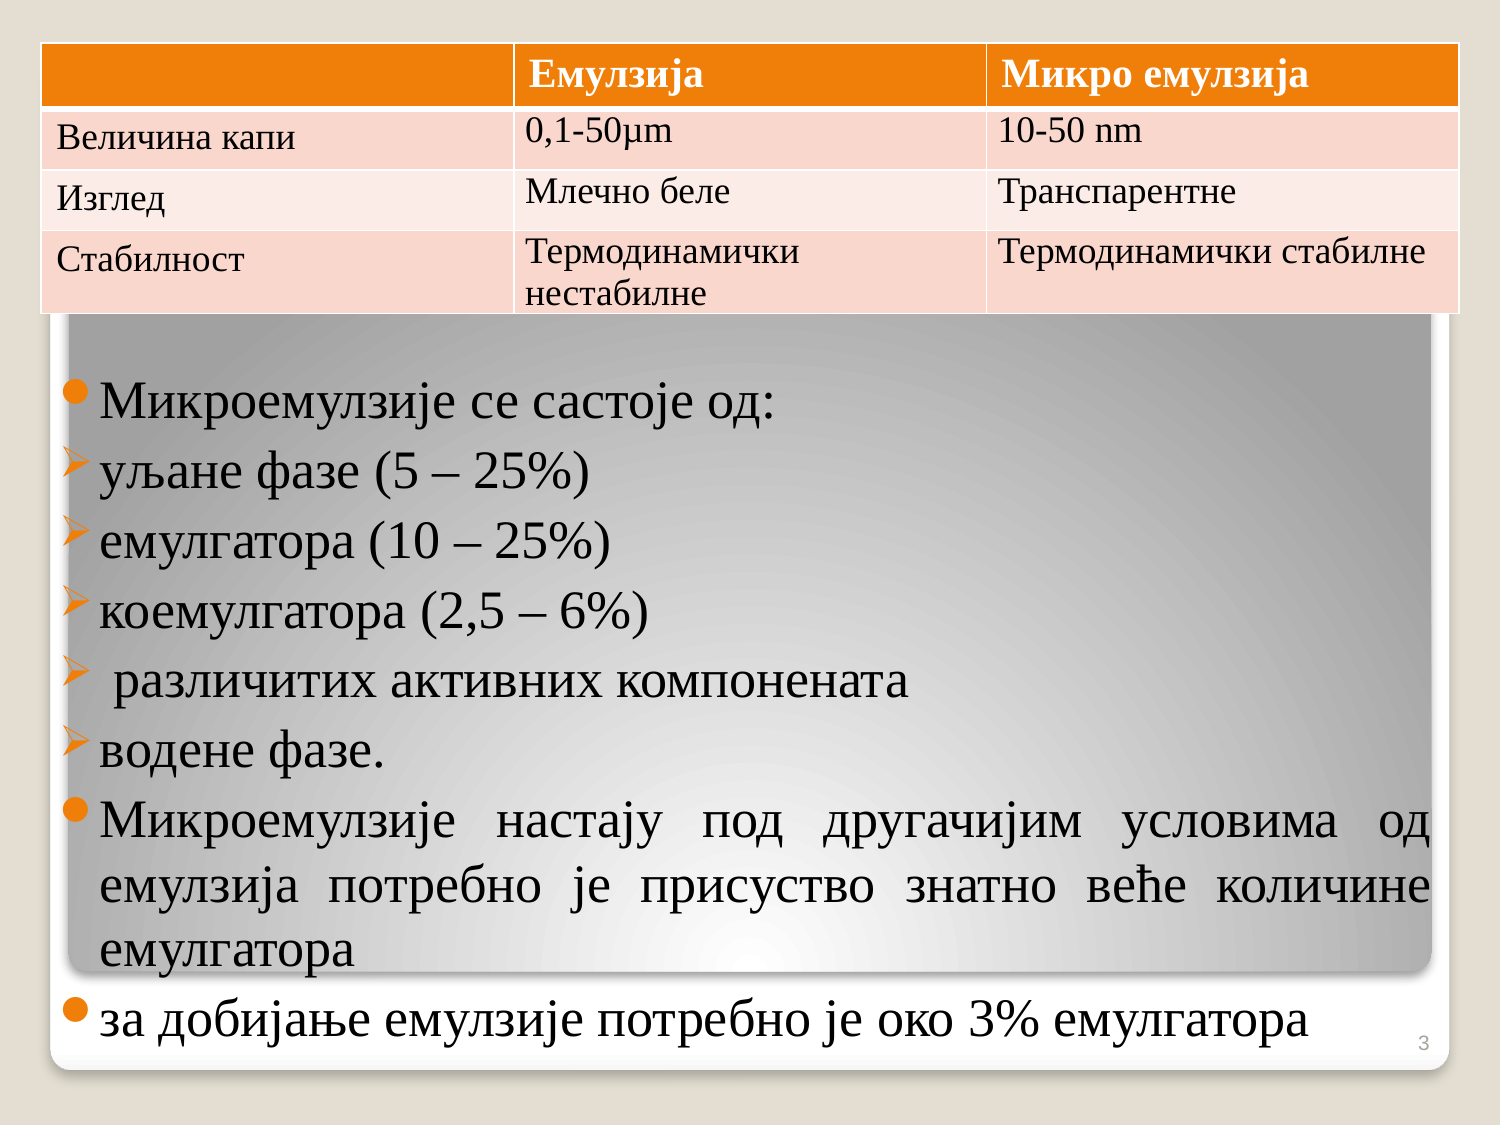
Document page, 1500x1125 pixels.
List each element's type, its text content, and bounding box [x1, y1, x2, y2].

table_header Емулзија [515, 44, 986, 106]
slide_number 3 [1369, 1002, 1445, 1063]
table_cell 0,1-50µm [515, 112, 986, 169]
table_header [42, 44, 513, 106]
table_cell Стабилност [42, 231, 513, 313]
list Микроемулзије се састоје од: уљане фазе (5 – 25%) емулгатора (10 – 25%) коемулгатора (2,5 – 6%) различитих активних компонената водене фазе. Микроемулзије настају под другачијим условима од емулзија потребно је присуство знатно веће количине емулгатора за добијање емулзије потребно је око 3% емулгатора [29, 349, 1447, 1062]
table_cell Термодинамички нестабилне [515, 231, 986, 313]
table_cell Изглед [42, 171, 513, 230]
table_cell Величина капи [42, 112, 513, 169]
table_cell Термодинамички стабилне [987, 231, 1458, 313]
table_header Микро емулзија [987, 44, 1458, 106]
table_cell 10-50 nm [987, 112, 1458, 169]
table_cell Транспарентне [987, 171, 1458, 230]
table_cell Млечно беле [515, 171, 986, 230]
